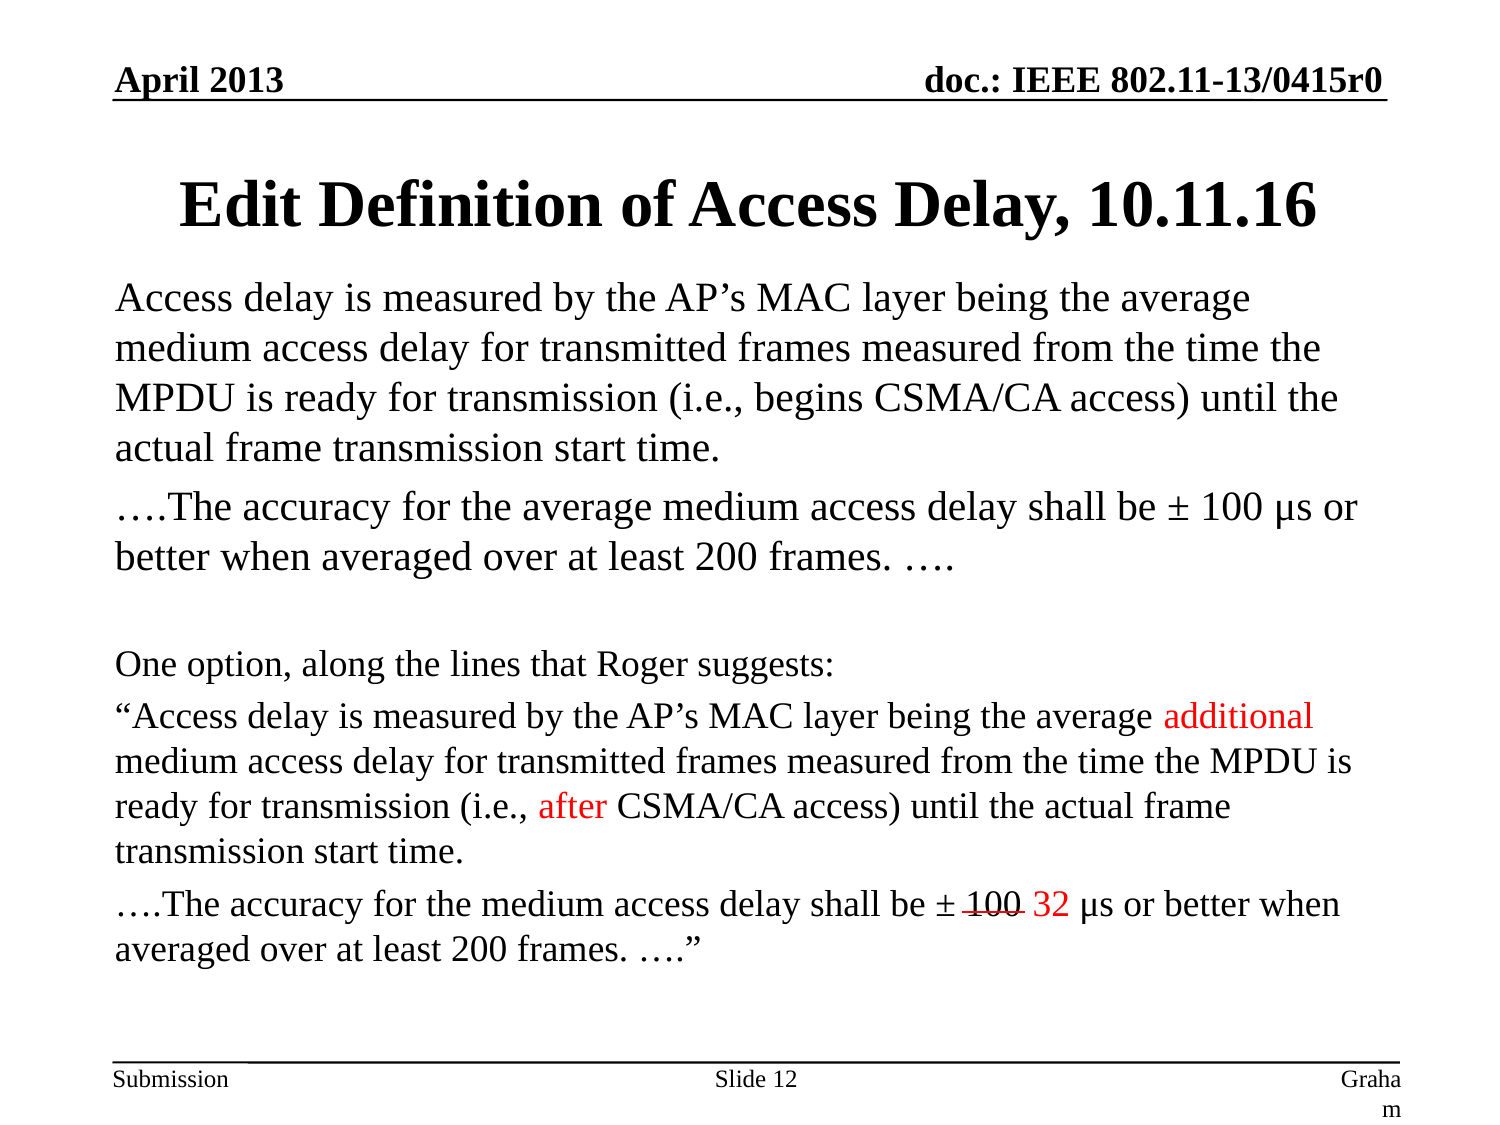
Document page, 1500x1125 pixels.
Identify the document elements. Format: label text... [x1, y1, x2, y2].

footer Graham Smith, DSP Group [1324, 1061, 1402, 1093]
list Access delay is measured by the AP’s MAC layer being the average medium access delay for transmitted frames measured from the time the MPDU is ready for transmission (i.e., begins CSMA/CA access) until the actual frame transmission start time. ….The accuracy for the average medium access delay shall be ± 100 μs or better when averaged over at least 200 frames. …. One option, along the lines that Roger suggests: “Access delay is measured by the AP’s MAC layer being the average additional medium access delay for transmitted frames measured from the time the MPDU is ready for transmission (i.e., after CSMA/CA access) until the actual frame transmission start time. ….The accuracy for the medium access delay shall be ± 100 32 μs or better when averaged over at least 200 frames. ….” [99, 262, 1375, 1025]
title Edit Definition of Access Delay, 10.11.16 [112, 112, 1388, 288]
slide_number Slide 12 [712, 1061, 800, 1093]
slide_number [114, 54, 286, 101]
